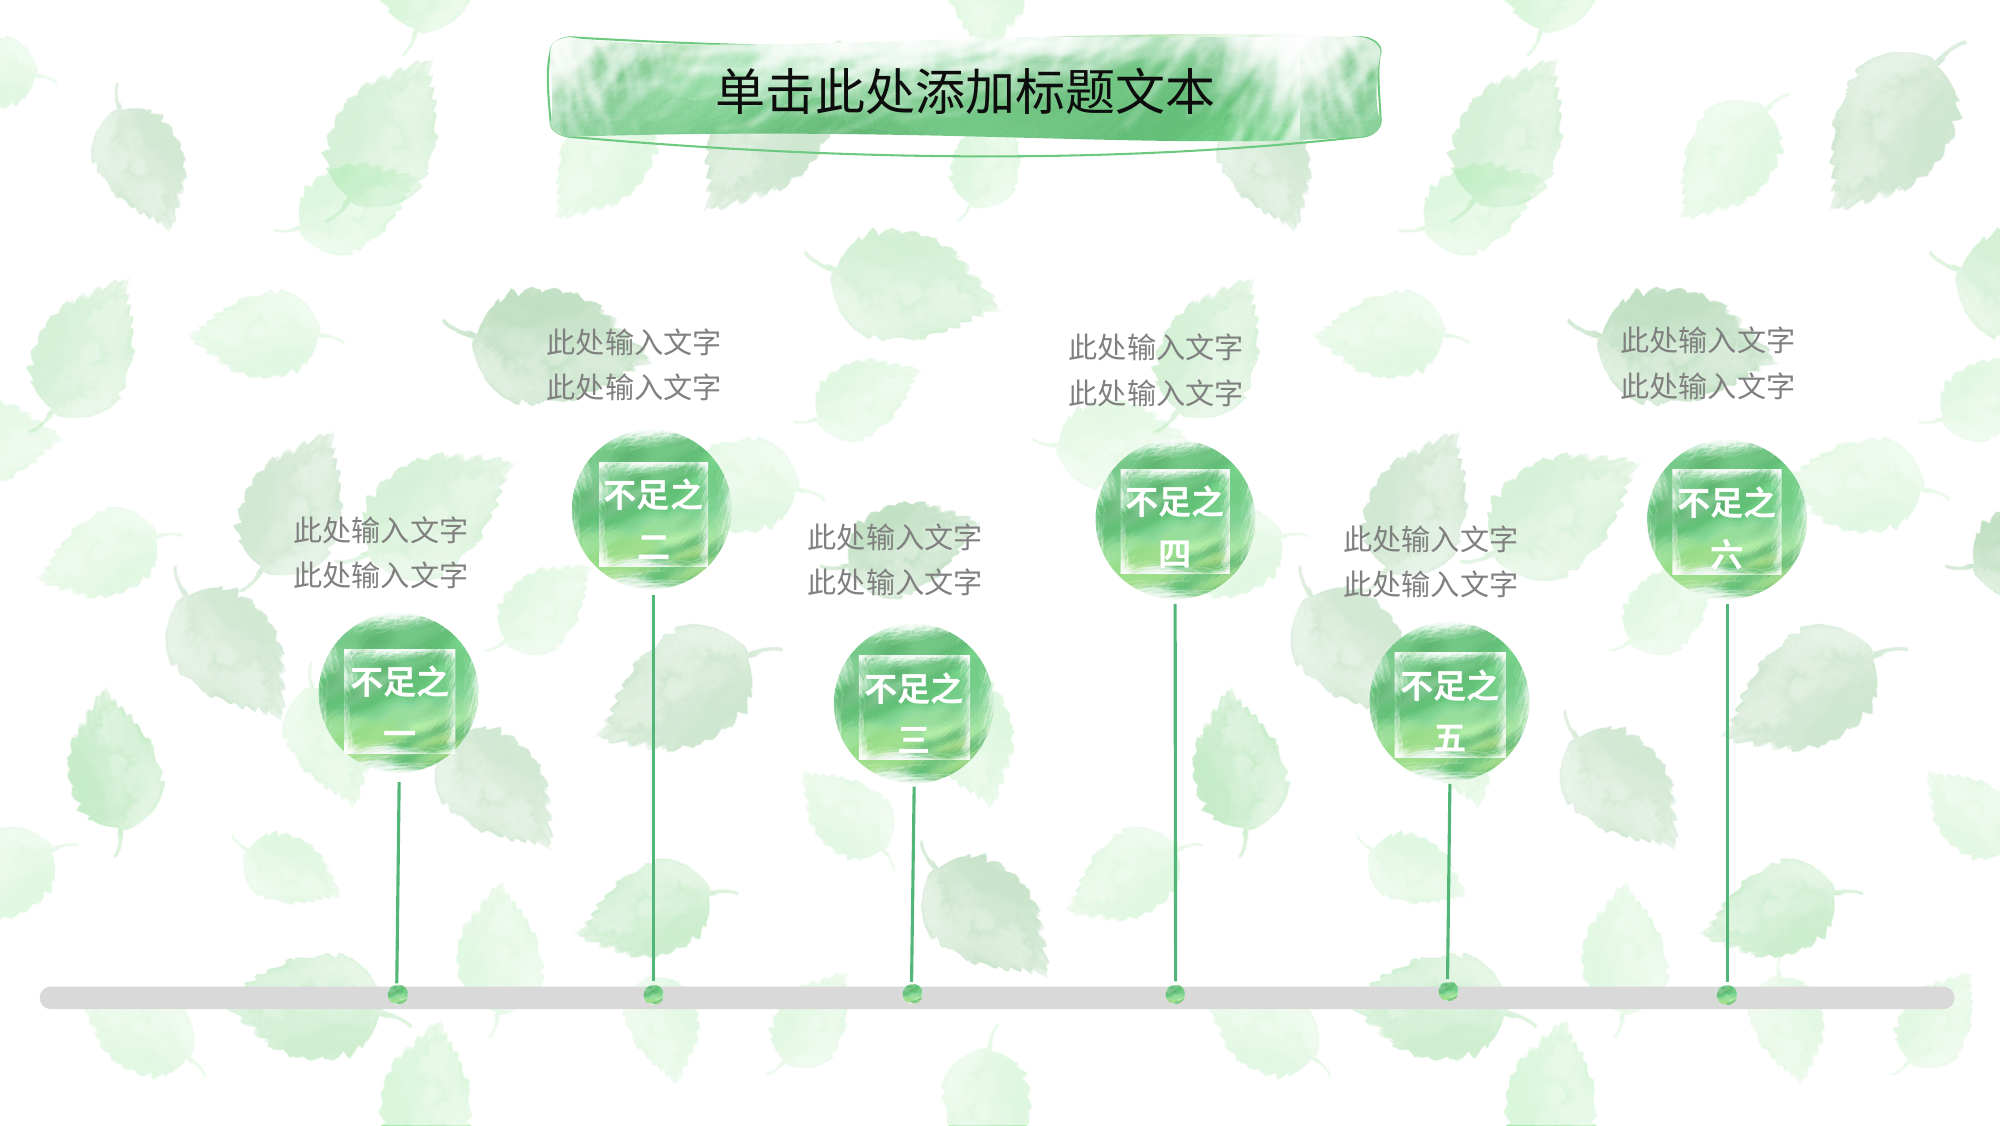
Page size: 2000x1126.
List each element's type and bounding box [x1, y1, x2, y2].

text_box [550, 37, 1381, 137]
text_box [39, 986, 1955, 1010]
text_box [535, 308, 772, 1005]
text_box [1057, 313, 1294, 1005]
text_box [281, 495, 518, 1005]
text_box [1608, 306, 1845, 1006]
picture [1033, 33, 1356, 37]
picture [995, 137, 1359, 142]
text_box [796, 503, 1033, 1004]
text_box [1331, 505, 1569, 1002]
